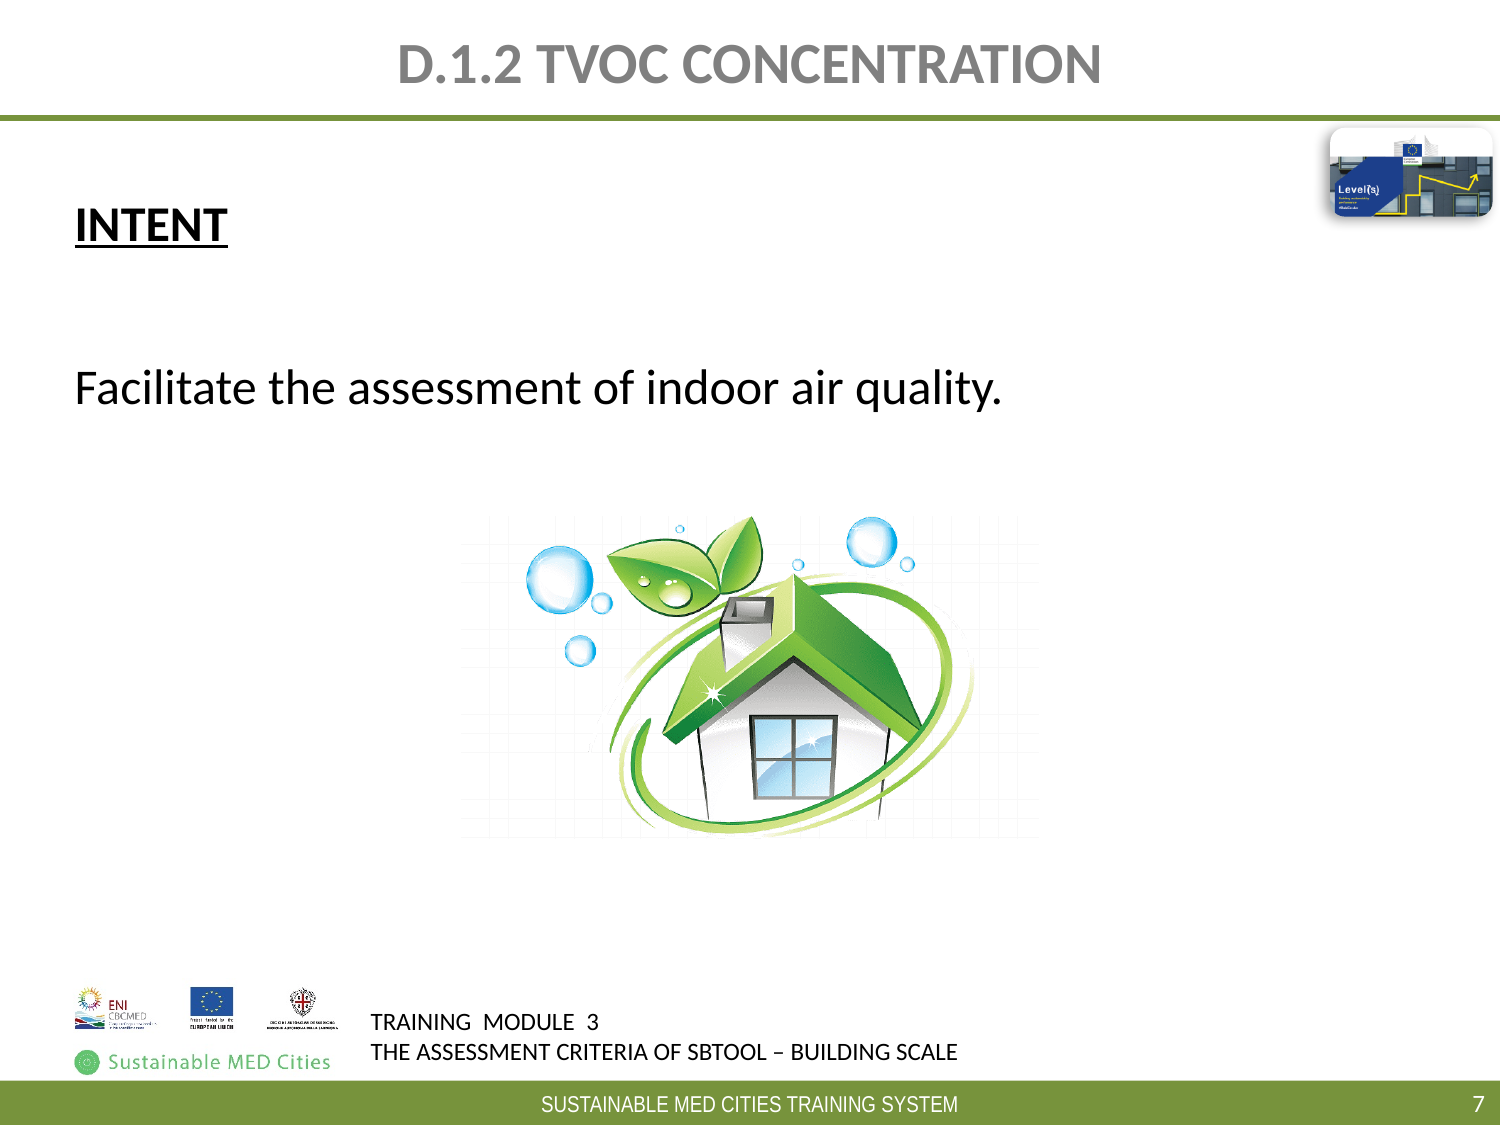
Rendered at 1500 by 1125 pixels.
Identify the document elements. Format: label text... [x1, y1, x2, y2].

list INTENT Facilitate the assessment of indoor air quality. [59, 184, 1441, 920]
picture [1329, 127, 1493, 217]
title D.1.2 TVOC CONCENTRATION [0, 0, 1500, 121]
slide_number 7 [1149, 1079, 1500, 1125]
picture [62, 978, 356, 1080]
picture [460, 515, 1040, 839]
